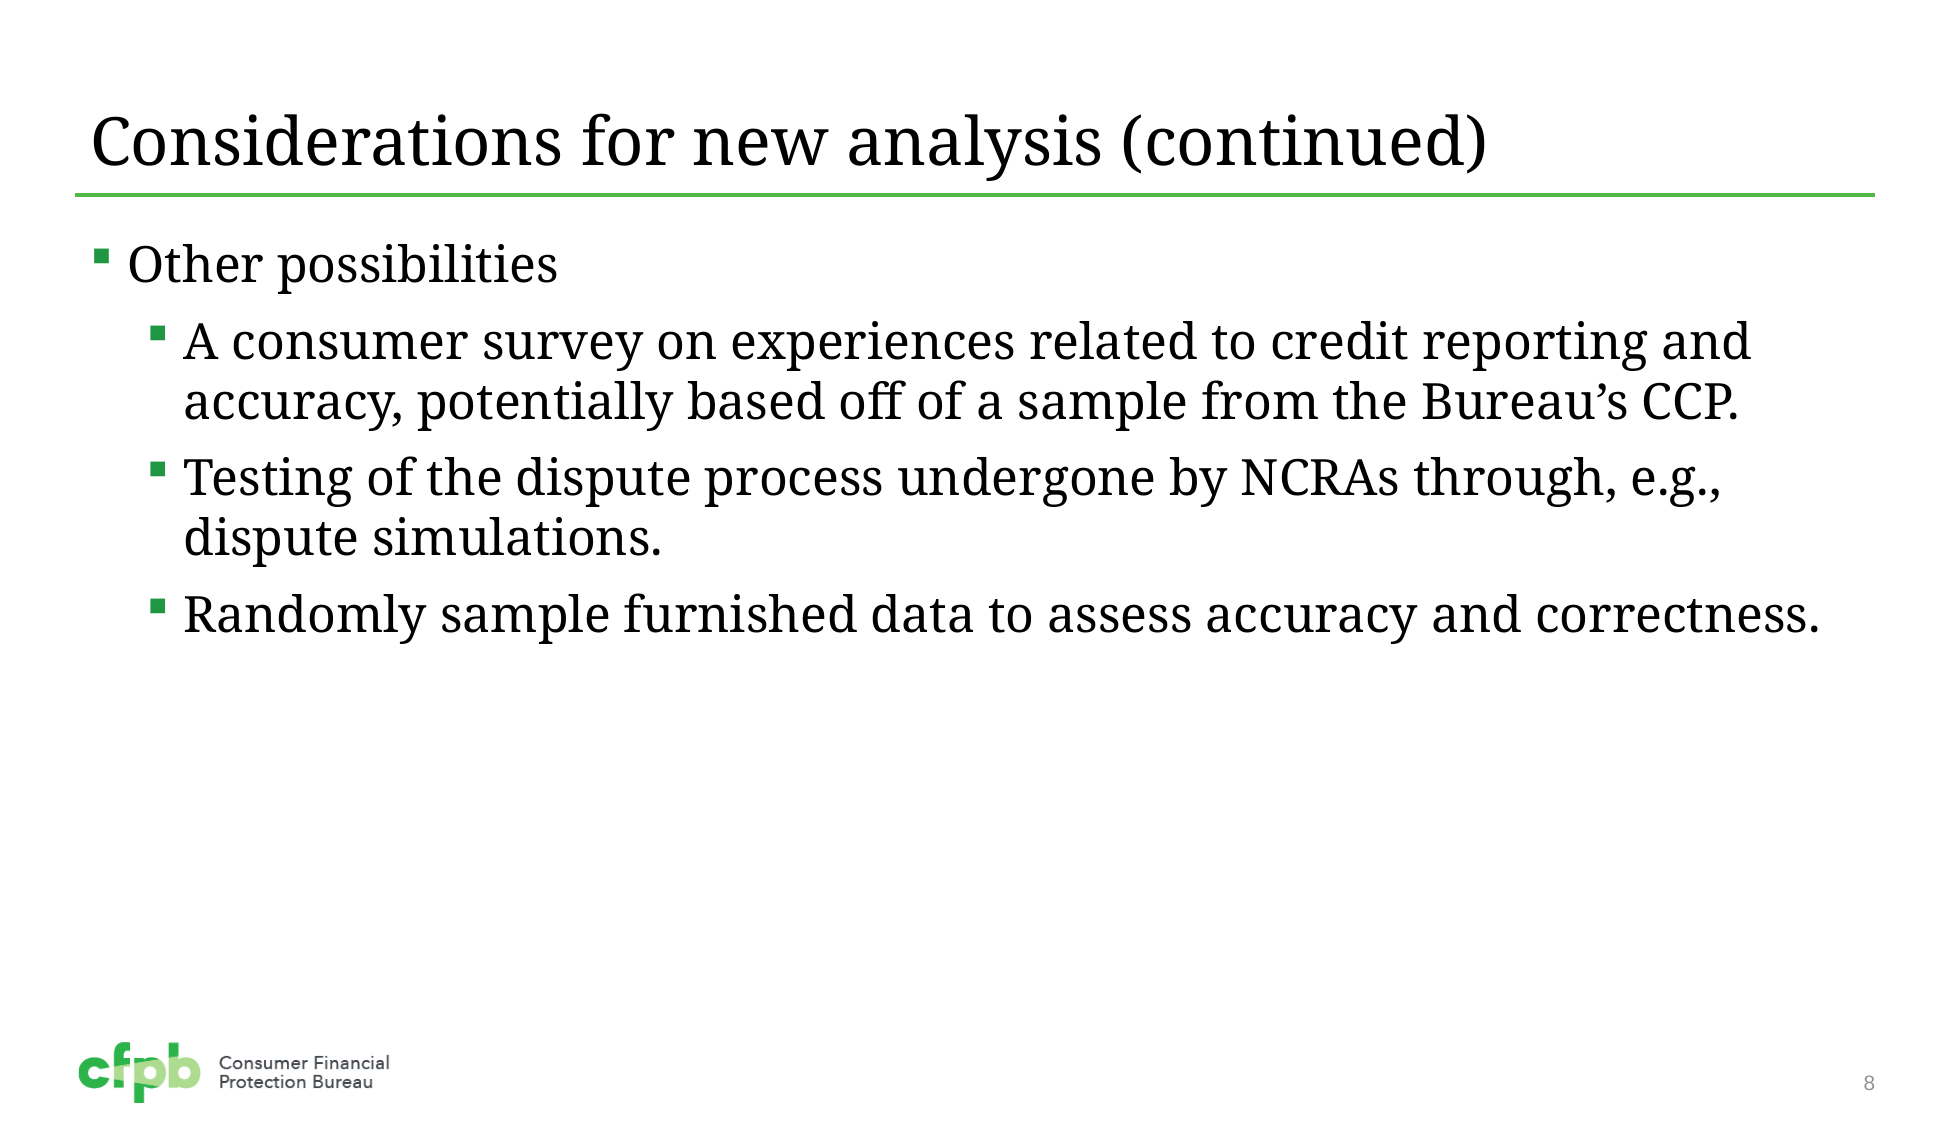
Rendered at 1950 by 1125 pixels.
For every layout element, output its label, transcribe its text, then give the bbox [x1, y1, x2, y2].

picture [78, 1040, 394, 1103]
title Considerations for new analysis (continued) [75, 45, 1875, 195]
list Other possibilities A consumer survey on experiences related to credit reporting and accuracy, potentially based off of a sample from the Bureau’s CCP. Testing of the dispute process undergone by NCRAs through, e.g., dispute simulations. Randomly sample furnished data to assess accuracy and correctness. [75, 224, 1875, 1020]
slide_number 8 [1680, 1050, 1875, 1095]
